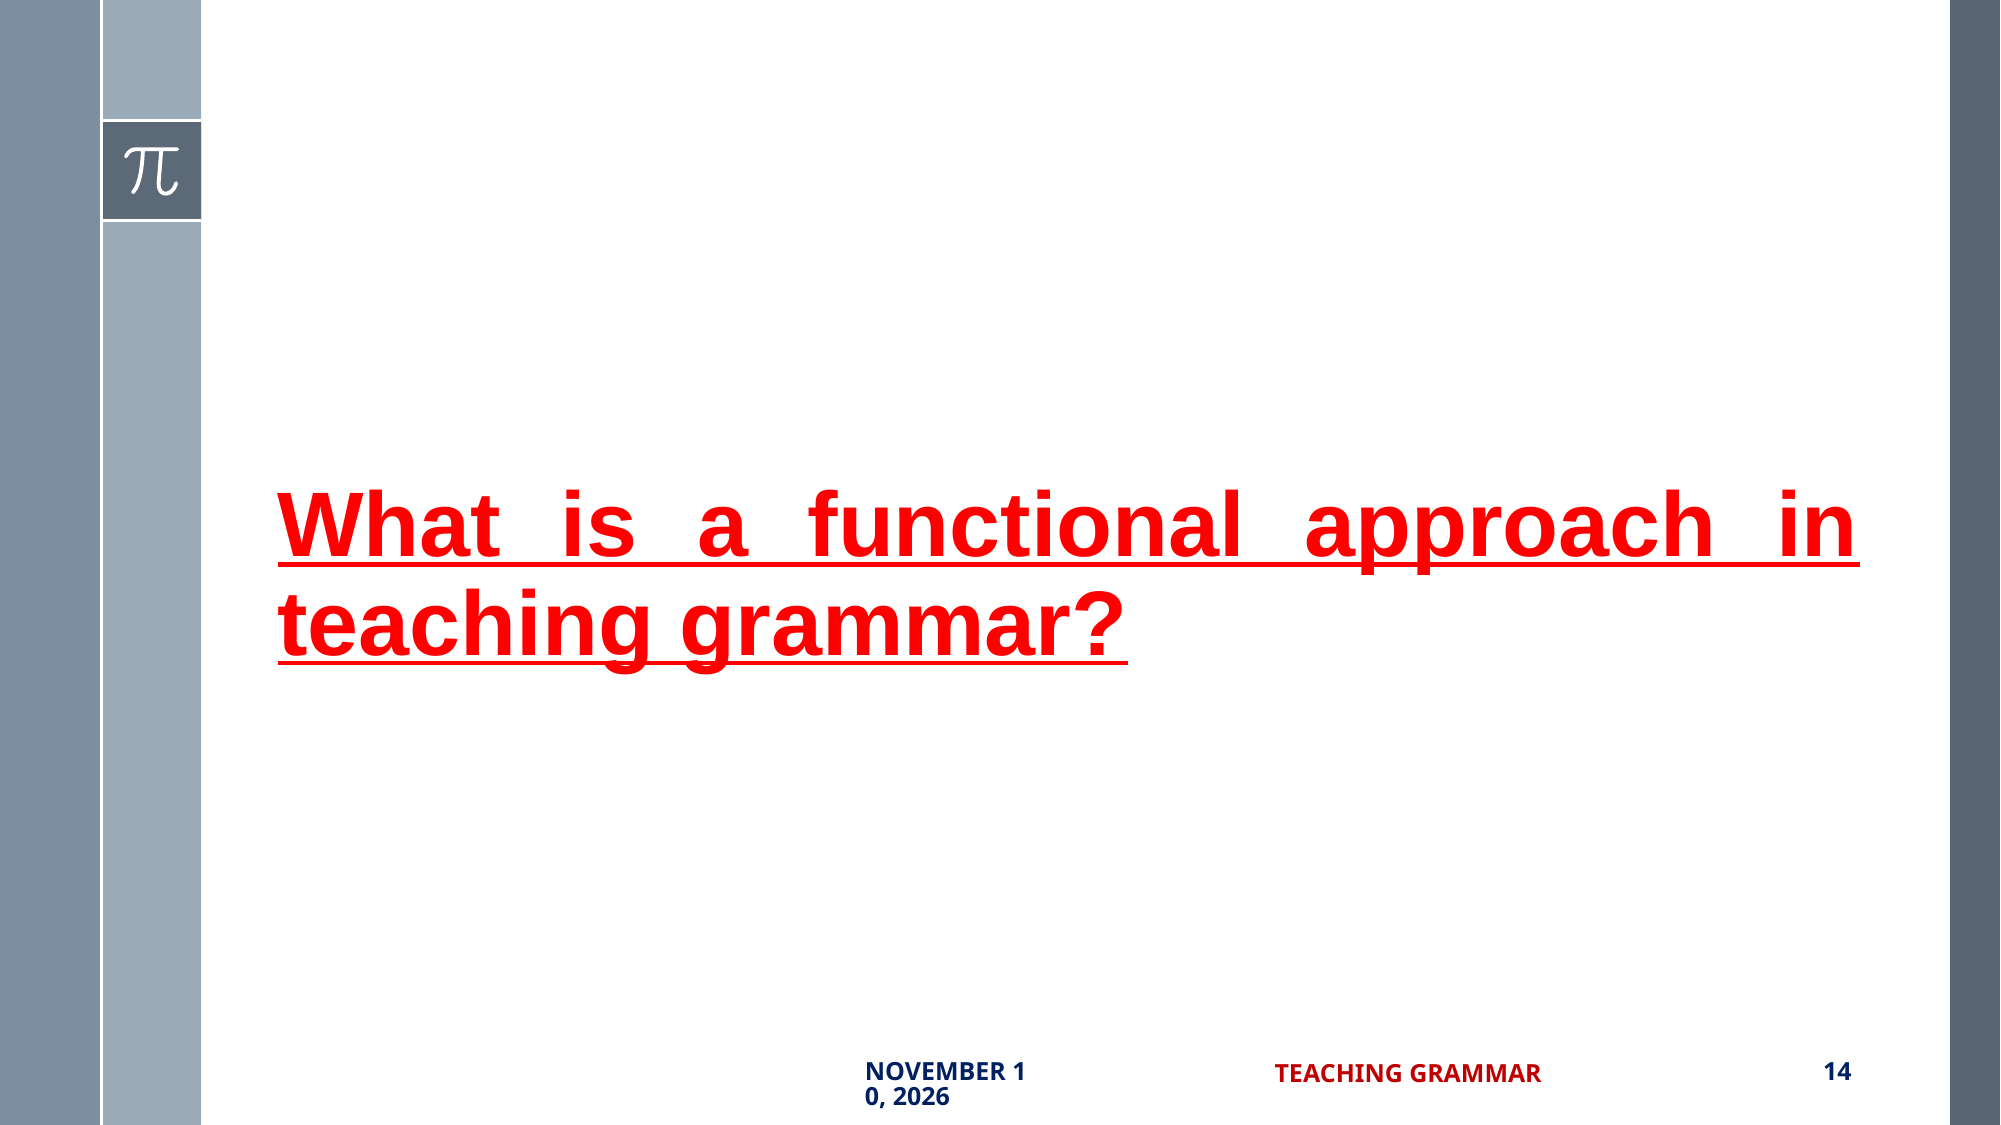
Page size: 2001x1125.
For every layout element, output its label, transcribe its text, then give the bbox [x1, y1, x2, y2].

text_box What is a functional approach in teaching grammar? [262, 469, 1875, 683]
footer Teaching Grammar [1082, 1042, 1735, 1103]
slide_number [849, 1042, 1050, 1103]
slide_number 14 [1766, 1042, 1867, 1103]
